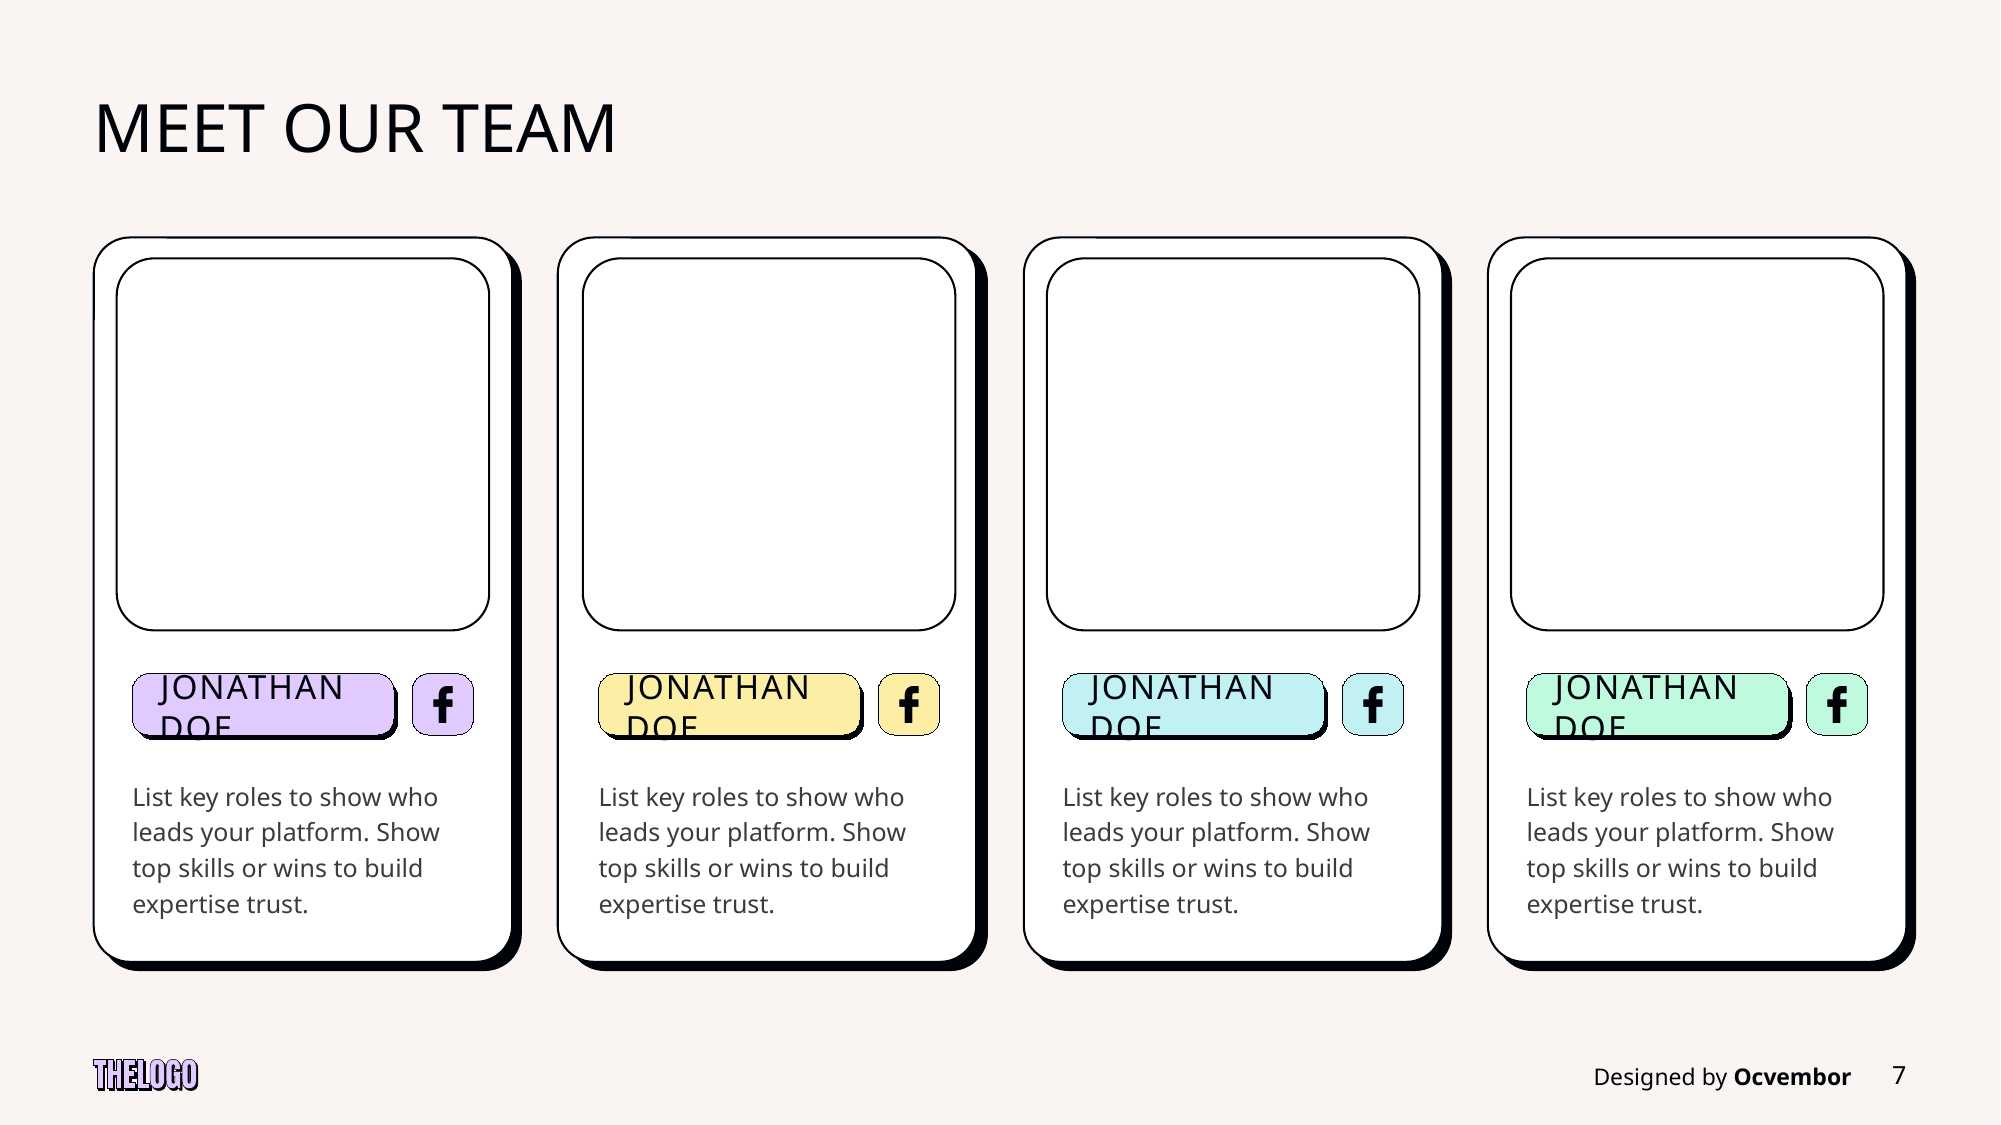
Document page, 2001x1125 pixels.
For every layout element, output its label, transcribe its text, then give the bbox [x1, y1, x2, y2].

text_box [1070, 733, 1089, 740]
picture [582, 258, 956, 631]
picture [1819, 686, 1856, 723]
text_box JONATHAN DOE [159, 666, 395, 747]
text_box List key roles to show who leads your platform. Show top skills or wins to build expertise trust. [1526, 775, 1868, 919]
text_box [1806, 673, 1868, 736]
text_box [1504, 252, 1916, 970]
text_box [878, 673, 940, 736]
text_box [557, 237, 977, 962]
text_box [1487, 237, 1907, 962]
picture [890, 686, 928, 723]
picture [1046, 258, 1420, 631]
title MEET OUR TEAM [93, 85, 1907, 162]
text_box List key roles to show who leads your platform. Show top skills or wins to build expertise trust. [598, 775, 940, 919]
text_box [412, 673, 474, 736]
text_box [1023, 237, 1443, 962]
text_box JONATHAN DOE [1553, 666, 1789, 747]
text_box List key roles to show who leads your platform. Show top skills or wins to build expertise trust. [132, 775, 474, 919]
text_box [1062, 673, 1089, 736]
picture [1510, 258, 1884, 631]
text_box JONATHAN DOE [1089, 666, 1325, 747]
text_box [140, 733, 159, 740]
text_box List key roles to show who leads your platform. Show top skills or wins to build expertise trust. [1062, 775, 1404, 919]
picture [116, 258, 490, 631]
text_box JONATHAN DOE [625, 666, 861, 747]
text_box [1342, 673, 1404, 736]
text_box [132, 673, 159, 736]
text_box [1789, 687, 1793, 732]
text_box [598, 673, 625, 736]
text_box [578, 250, 987, 970]
text_box [606, 733, 625, 740]
picture [424, 686, 461, 723]
text_box [93, 237, 513, 962]
text_box [1039, 252, 1451, 970]
text_box [1534, 733, 1553, 740]
text_box [109, 252, 521, 970]
picture [1354, 686, 1392, 723]
text_box [1526, 673, 1553, 736]
